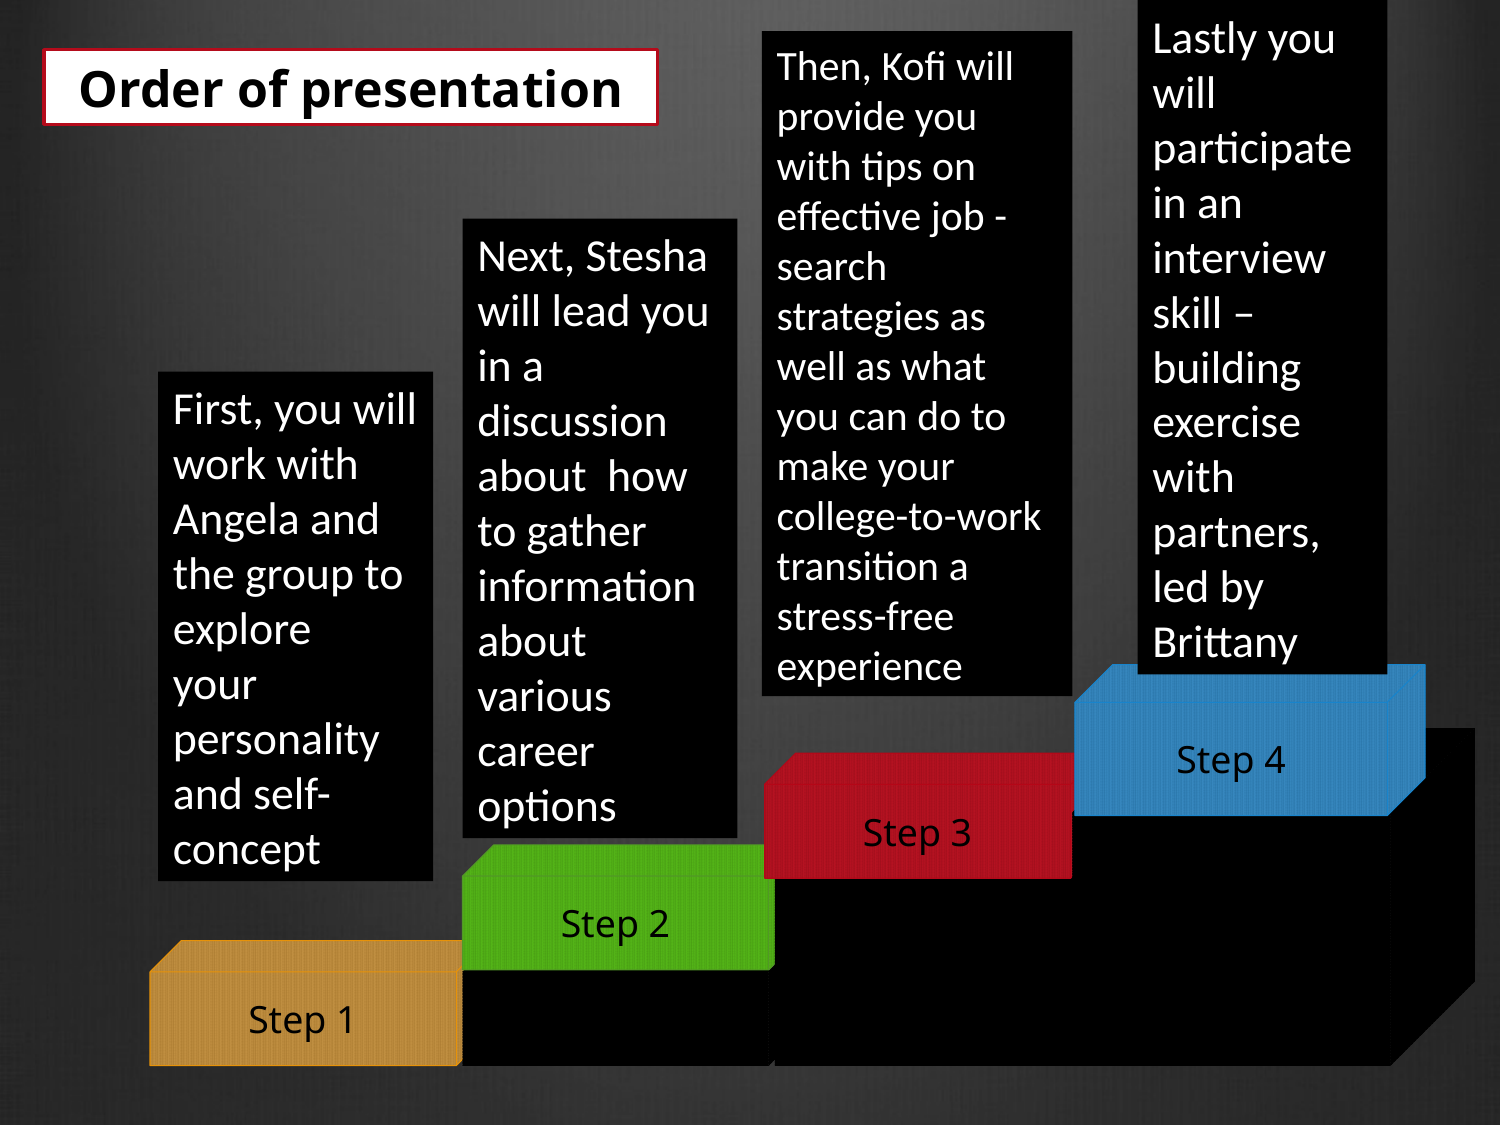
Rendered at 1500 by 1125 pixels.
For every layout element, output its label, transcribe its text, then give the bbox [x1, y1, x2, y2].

text_box Lastly you will participate in an interview skill – building exercise with partners, led by Brittany [1137, 0, 1388, 658]
text_box Next, Stesha will lead you in a discussion about how to gather information about various career options [462, 218, 738, 658]
text_box First, you will work with Angela and the group to explore your personality and self-concept [158, 371, 434, 659]
text_box Then, Kofi will provide you with tips on effective job -search strategies as well as what you can do to make your college-to-work transition a stress-free experience [761, 31, 1073, 658]
text_box Order of presentation [42, 48, 659, 126]
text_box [149, 664, 1475, 1066]
